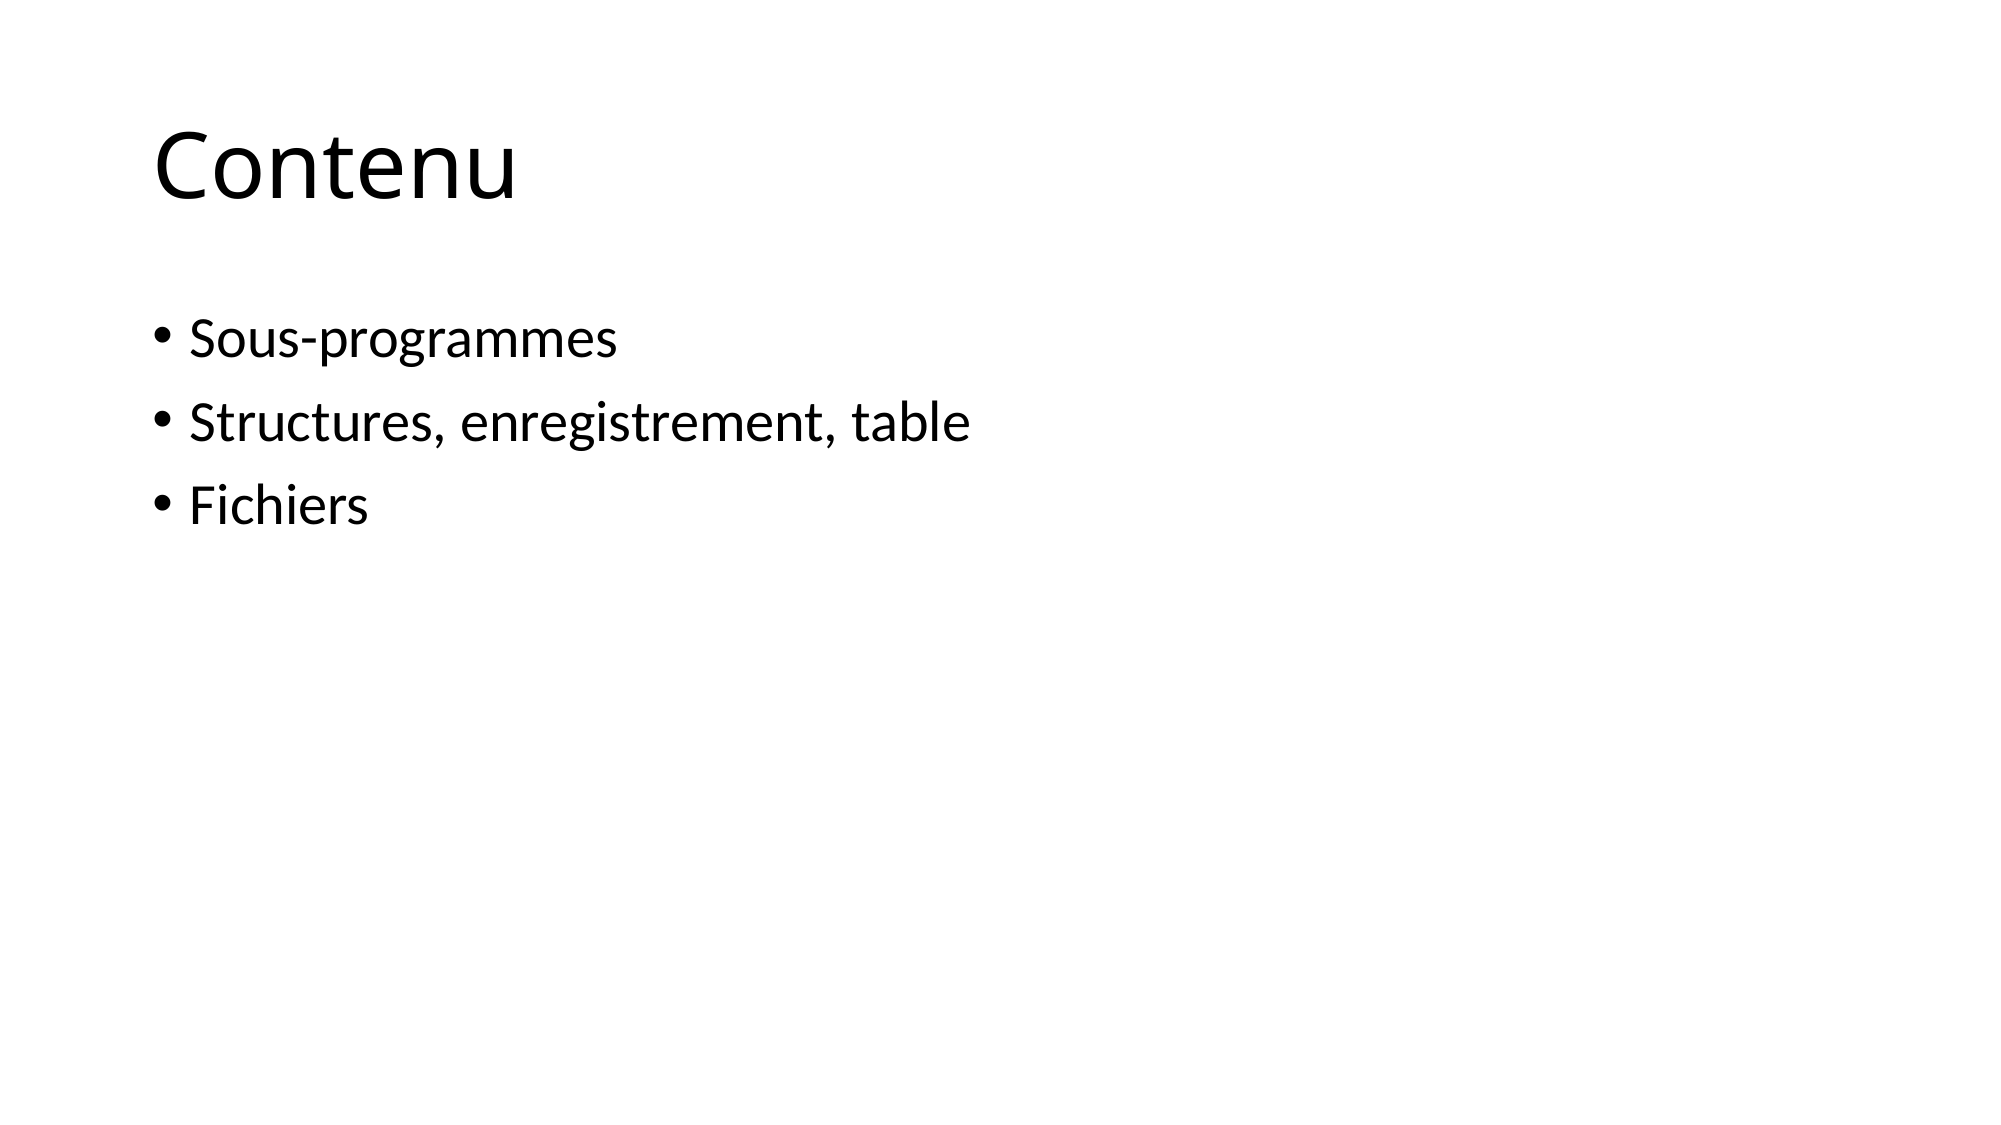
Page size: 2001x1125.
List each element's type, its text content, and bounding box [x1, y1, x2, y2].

title Contenu [137, 59, 1863, 278]
list Sous-programmes Structures, enregistrement, table Fichiers [137, 299, 1863, 1014]
